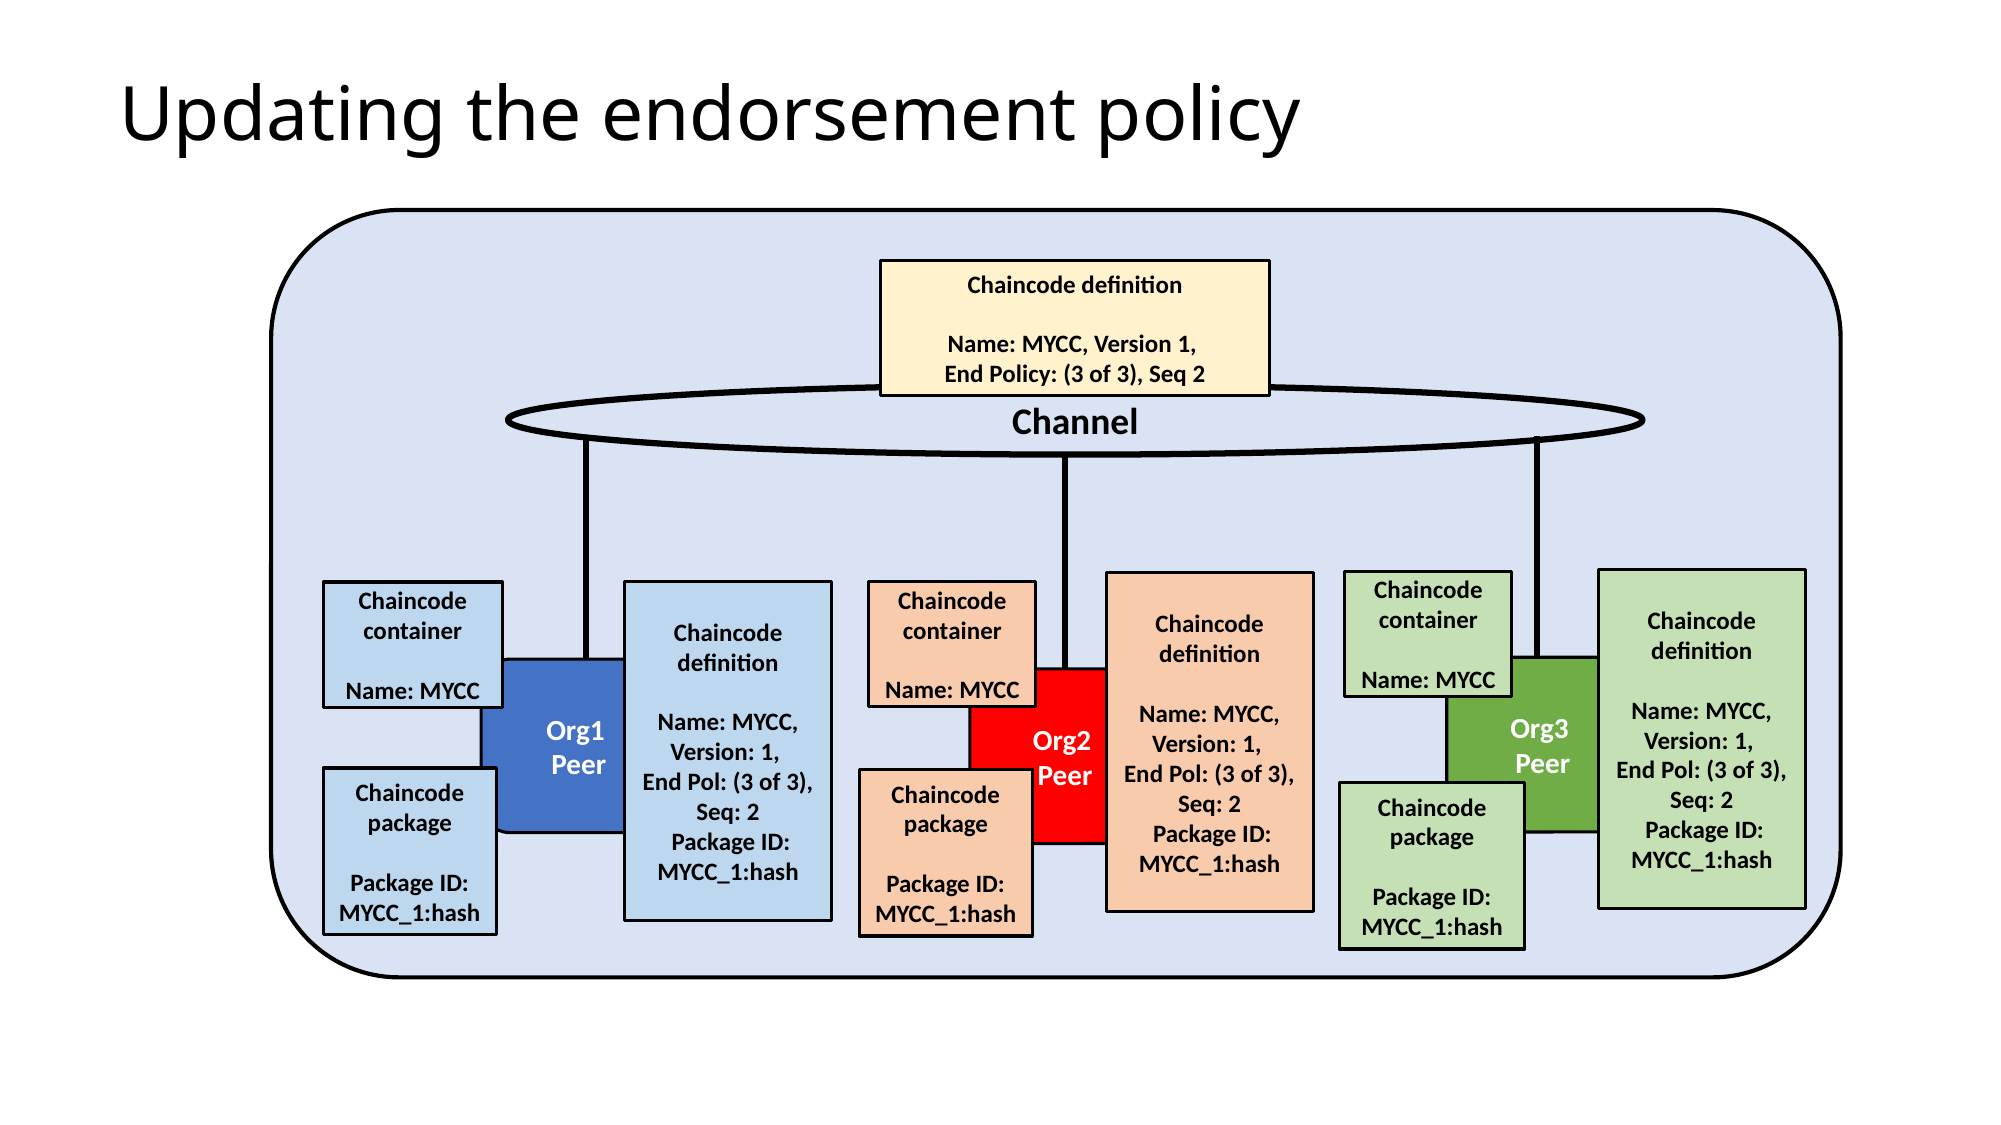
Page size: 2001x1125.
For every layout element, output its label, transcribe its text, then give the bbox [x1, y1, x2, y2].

text_box Chaincode container Name: MYCC [1344, 570, 1513, 697]
text_box Channel [506, 385, 1645, 457]
text_box Org3 Peer [1444, 655, 1598, 835]
text_box Org2 Peer [967, 666, 1106, 846]
text_box Updating the endorsement policy [111, 44, 1837, 188]
text_box Chaincode definition Name: MYCC, Version 1, End Policy: (3 of 3), Seq 2 [880, 260, 1271, 396]
text_box Chaincode container Name: MYCC [868, 581, 1037, 708]
text_box Chaincode definition Name: MYCC, Version: 1, End Pol: (3 of 3), Seq: 2 Package ID: MYCC_1:hash [1106, 572, 1314, 913]
text_box Chaincode container Name: MYCC [323, 581, 503, 708]
text_box Org1 Peer [479, 657, 624, 835]
text_box [268, 207, 1843, 980]
text_box Chaincode definition Name: MYCC, Version: 1, End Pol: (3 of 3), Seq: 2 Package ID: MYCC_1:hash [624, 581, 832, 921]
text_box Chaincode package Package ID: MYCC_1:hash [1339, 782, 1526, 950]
text_box Chaincode package Package ID: MYCC_1:hash [859, 769, 1033, 937]
text_box Chaincode package Package ID: MYCC_1:hash [323, 767, 497, 935]
text_box Chaincode definition Name: MYCC, Version: 1, End Pol: (3 of 3), Seq: 2 Package ID: MYCC_1:hash [1598, 569, 1806, 909]
